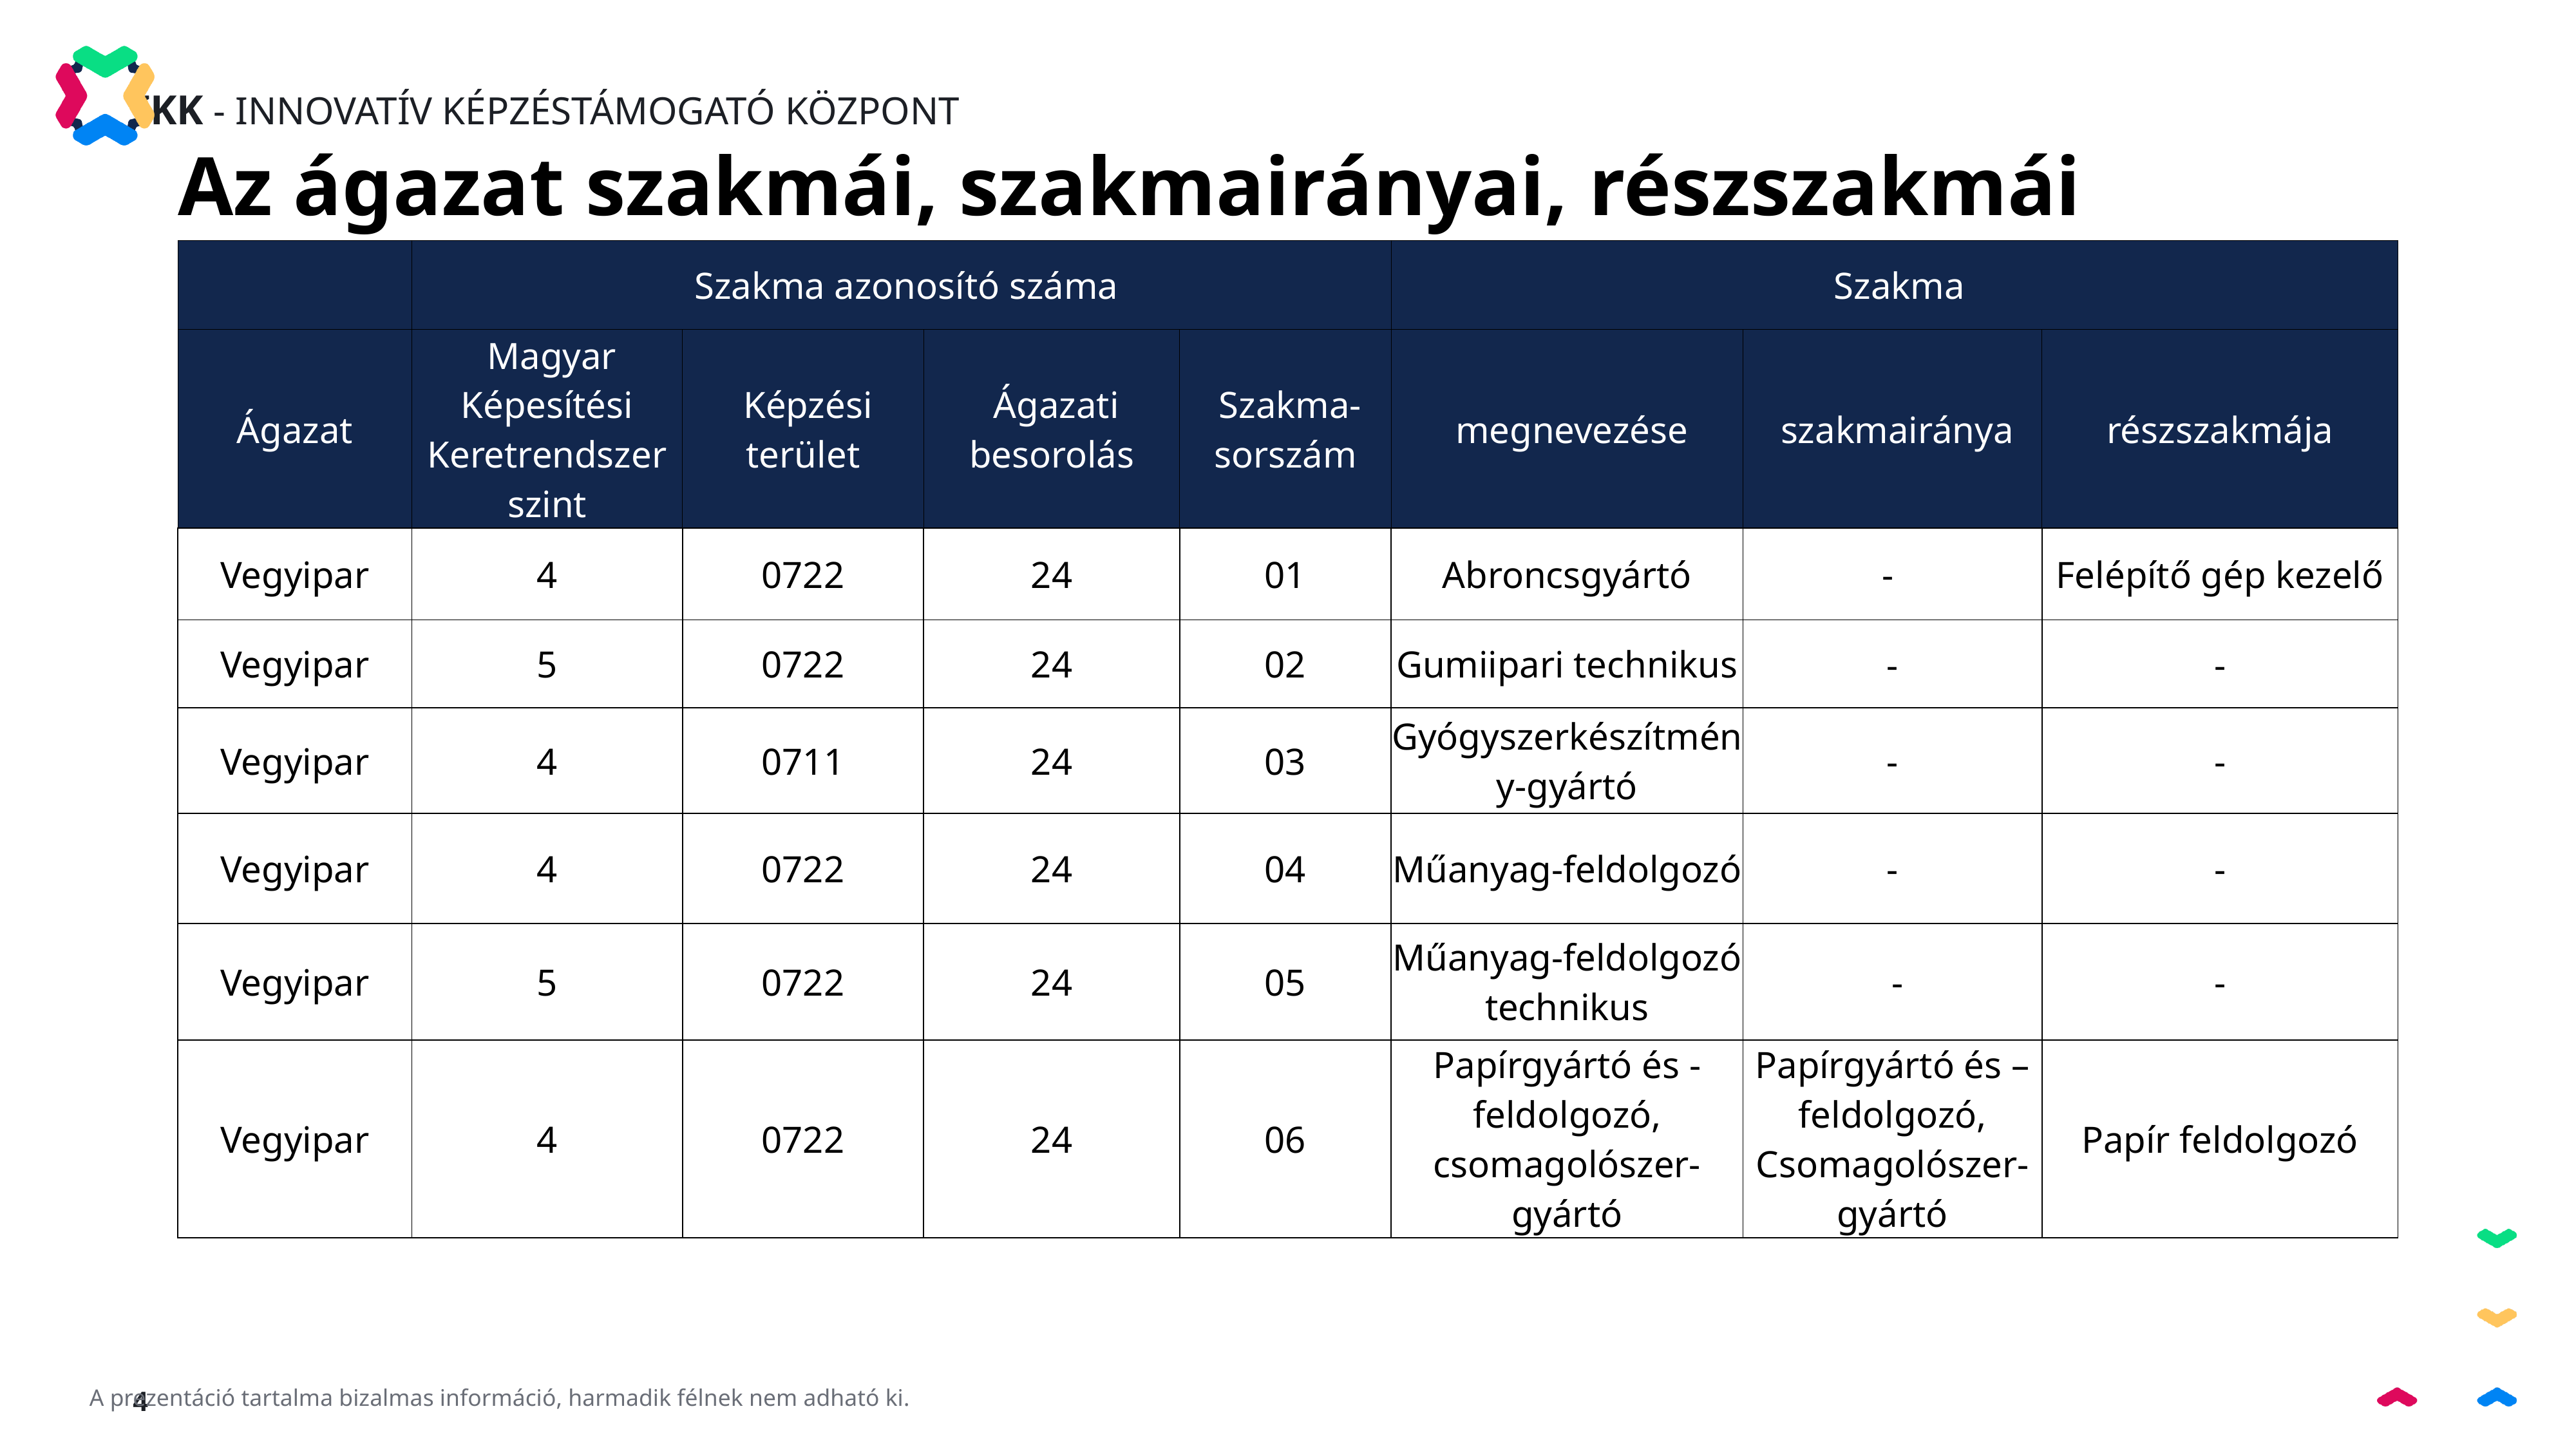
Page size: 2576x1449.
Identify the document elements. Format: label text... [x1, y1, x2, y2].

picture [2377, 1229, 2517, 1406]
table_cell Vegyipar [178, 1041, 412, 1237]
table_cell 0722 [683, 529, 923, 620]
table_cell 0722 [683, 924, 923, 1039]
table_cell 4 [412, 708, 682, 813]
table_cell 04 [1180, 814, 1390, 923]
table_cell 0711 [683, 708, 923, 813]
table_cell Műanyag-feldolgozó technikus [1392, 924, 1743, 1039]
table_cell 4 [412, 1041, 682, 1237]
table_cell 24 [924, 620, 1179, 707]
table_cell Papírgyártó és –feldolgozó, Csomagolószer-gyártó [1743, 1041, 2041, 1237]
table_header Szakma azonosító száma [412, 241, 1391, 329]
table_cell Ágazat [178, 330, 412, 527]
table_cell 05 [1180, 924, 1390, 1039]
table_header [178, 241, 412, 329]
table_cell - [2043, 620, 2398, 707]
table_cell 24 [924, 708, 1179, 813]
table_cell - [2043, 924, 2398, 1039]
table_cell - [2043, 708, 2398, 813]
table_cell 01 [1180, 529, 1390, 620]
table_cell Vegyipar [178, 924, 412, 1039]
table_cell Szakma-sorszám [1180, 330, 1391, 527]
table_cell Papír feldolgozó [2043, 1041, 2398, 1237]
picture [55, 46, 155, 146]
table_cell 5 [412, 620, 682, 707]
table_cell Gumiipari technikus [1392, 620, 1743, 707]
table_cell Magyar Képesítési Keretrendszer szint [412, 330, 682, 527]
table_cell Gyógyszerkészítmény-gyártó [1392, 708, 1743, 813]
table_cell 4 [412, 529, 682, 620]
table_cell megnevezése [1392, 330, 1743, 527]
table_cell - [1743, 814, 2041, 923]
table_cell 24 [924, 814, 1179, 923]
table_cell - [1743, 708, 2041, 813]
table_cell szakmairánya [1743, 330, 2041, 527]
table_cell - [2043, 814, 2398, 923]
table_cell Abroncsgyártó [1392, 529, 1743, 620]
table_cell 24 [924, 1041, 1179, 1237]
table_cell 4 [412, 814, 682, 923]
list Az ágazat szakmái, szakmairányai, részszakmái [178, 135, 2338, 219]
table_cell Képzési terület [683, 330, 923, 527]
table_header Szakma [1392, 241, 2398, 329]
table_cell részszakmája [2042, 330, 2398, 527]
table_cell - [1743, 529, 2041, 620]
table_cell - [1743, 924, 2041, 1039]
table_cell 24 [924, 529, 1179, 620]
table_cell 0722 [683, 814, 923, 923]
table_cell 0722 [683, 620, 923, 707]
table_cell Műanyag-feldolgozó [1392, 814, 1743, 923]
table_cell Vegyipar [178, 814, 412, 923]
table_cell Vegyipar [178, 529, 412, 620]
table_cell 03 [1180, 708, 1390, 813]
table_cell Vegyipar [178, 620, 412, 707]
table_cell Ágazati besorolás [924, 330, 1179, 527]
table_cell Papírgyártó és -feldolgozó, csomagolószer-gyártó [1392, 1041, 1743, 1237]
table_cell 0722 [683, 1041, 923, 1237]
table_cell 24 [924, 924, 1179, 1039]
table_cell 02 [1180, 620, 1390, 707]
table_cell 5 [412, 924, 682, 1039]
table_cell Felépítő gép kezelő [2043, 529, 2398, 620]
table_cell Vegyipar [178, 708, 412, 813]
table_cell 06 [1180, 1041, 1390, 1237]
table_cell - [1743, 620, 2041, 707]
